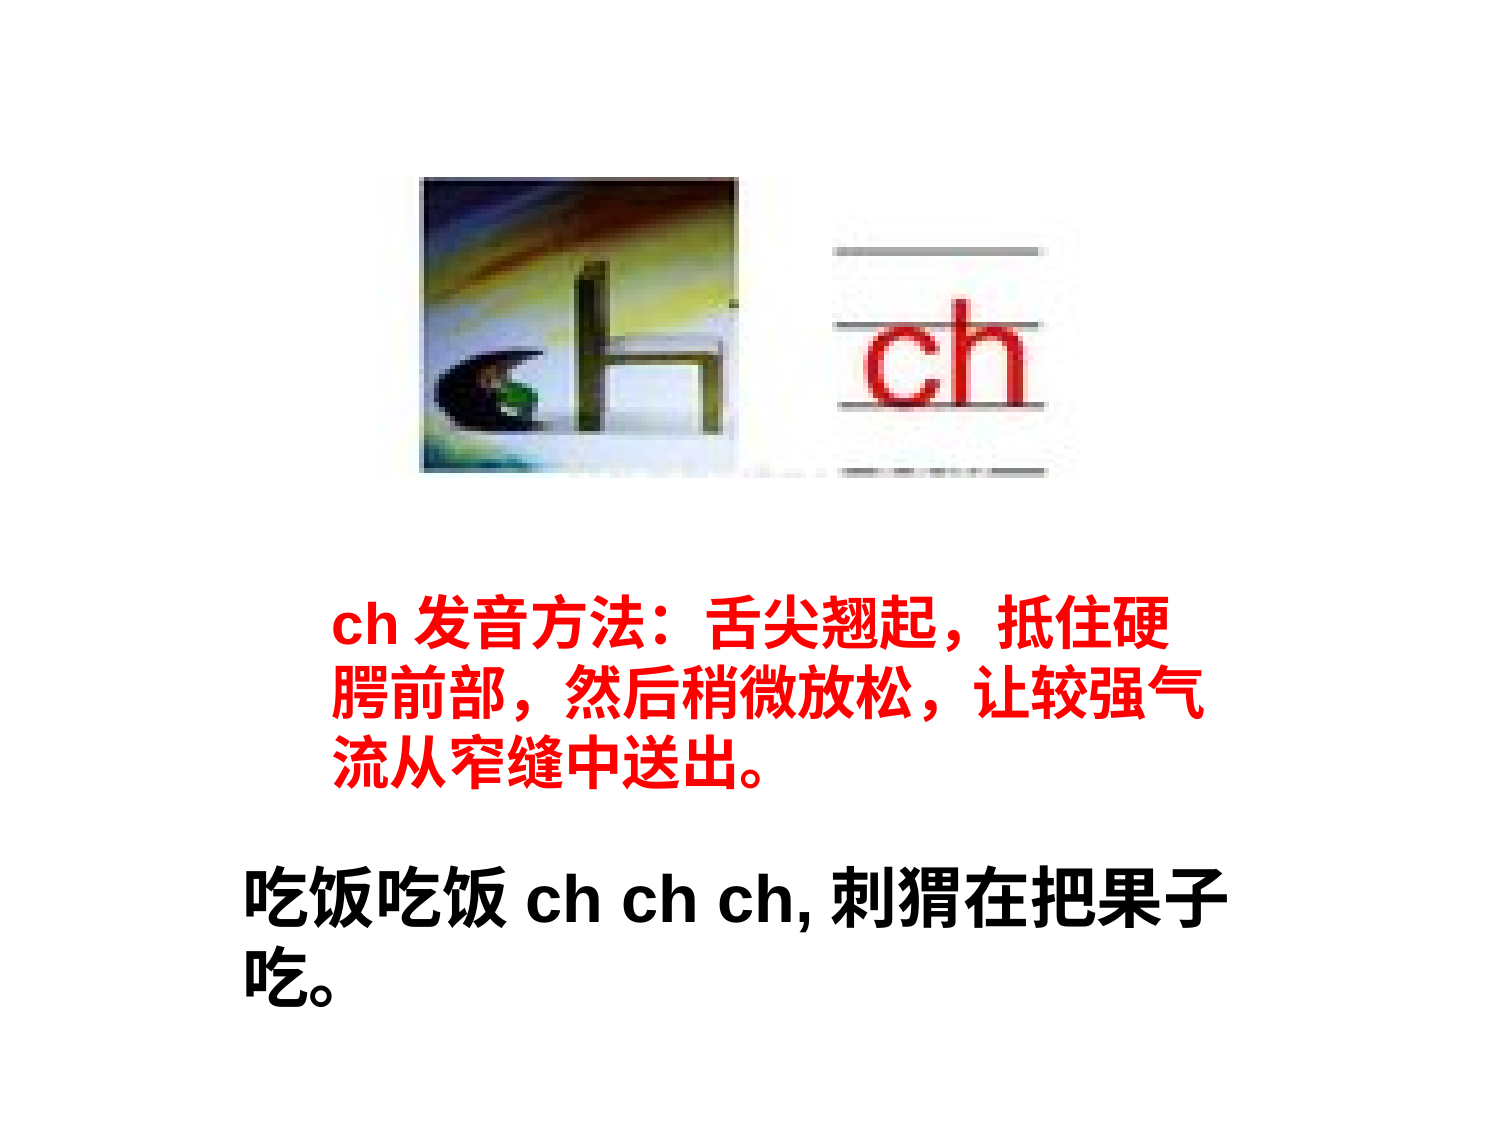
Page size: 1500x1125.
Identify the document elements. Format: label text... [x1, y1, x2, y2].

text_box 吃饭吃饭ch ch ch,刺猬在把果子吃。 [227, 848, 1300, 1024]
text_box ch发音方法：舌尖翘起，抵住硬腭前部，然后稍微放松，让较强气流从窄缝中送出。 [316, 578, 1237, 804]
picture [378, 177, 1175, 478]
